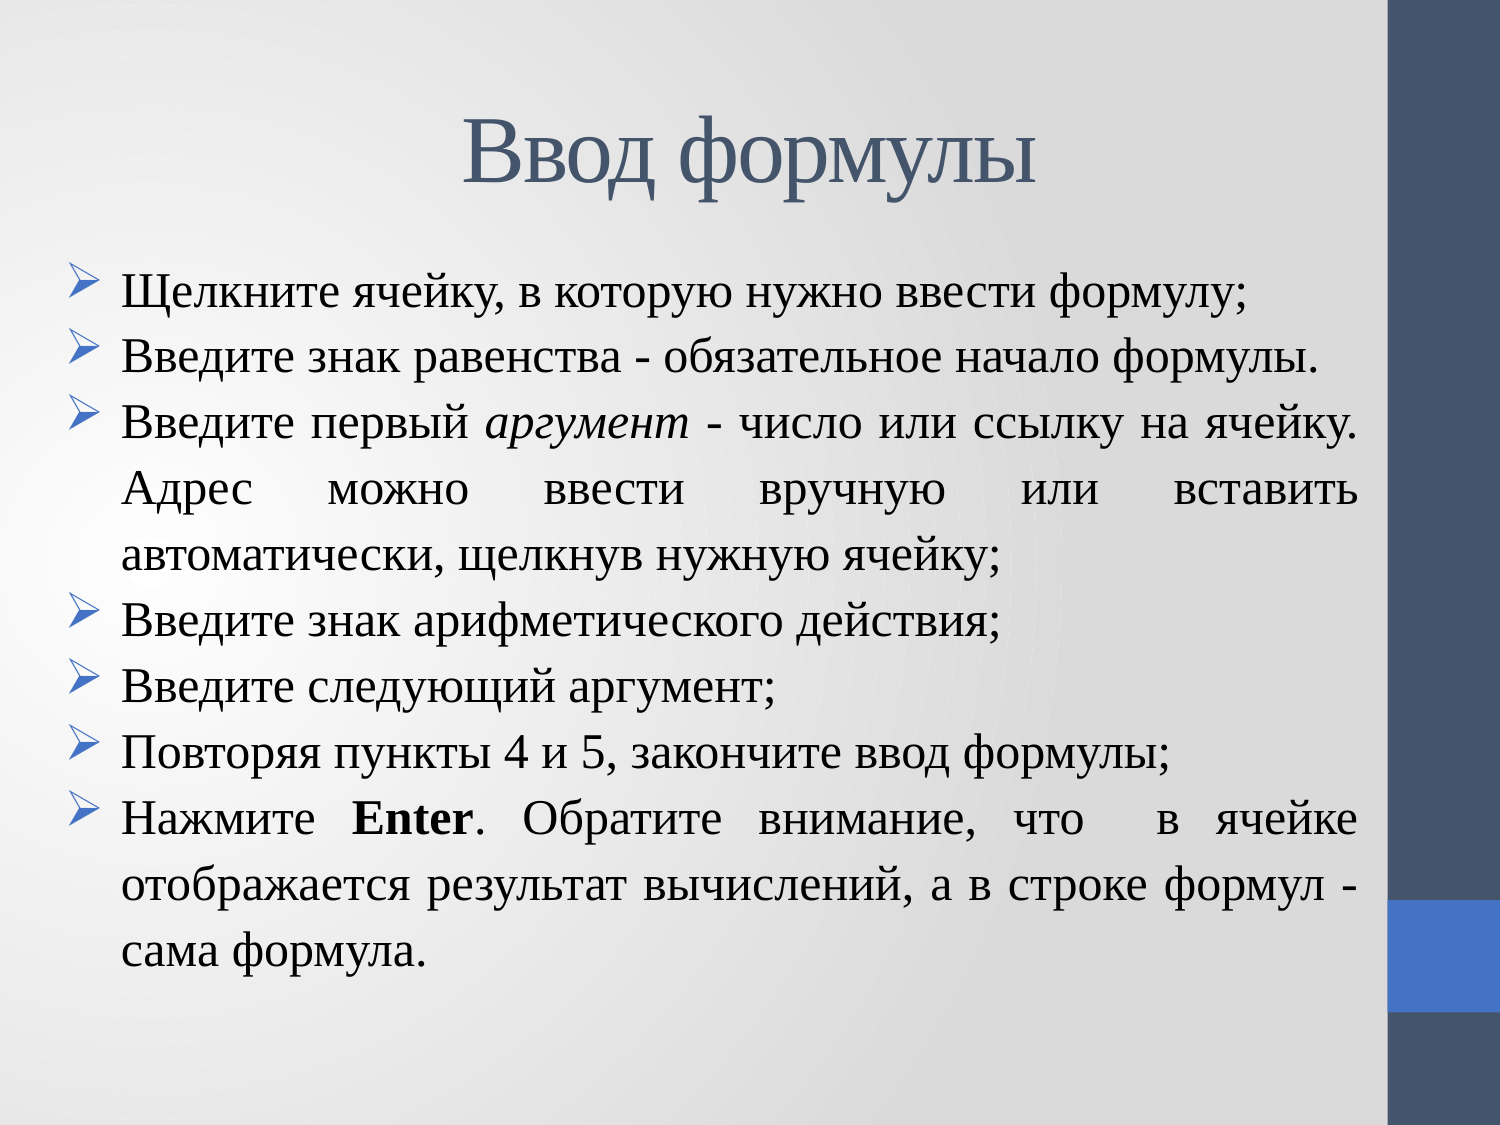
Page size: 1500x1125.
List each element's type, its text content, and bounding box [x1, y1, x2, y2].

title Ввод формулы [49, 75, 1450, 213]
list Щелкните ячейку, в которую нужно ввести формулу; Введите знак равенства - обязательное начало формулы. Введите первый аргумент - число или ссылку на ячейку. Адрес можно ввести вручную или вставить автоматически, щелкнув нужную ячейку; Введите знак арифметического действия; Введите следующий аргумент; Повторяя пункты 4 и 5, закончите ввод формулы; Нажмите Enter. Обратите внимание, что в ячейке отображается результат вычислений, а в строке формул - сама формула. [49, 243, 1374, 1125]
